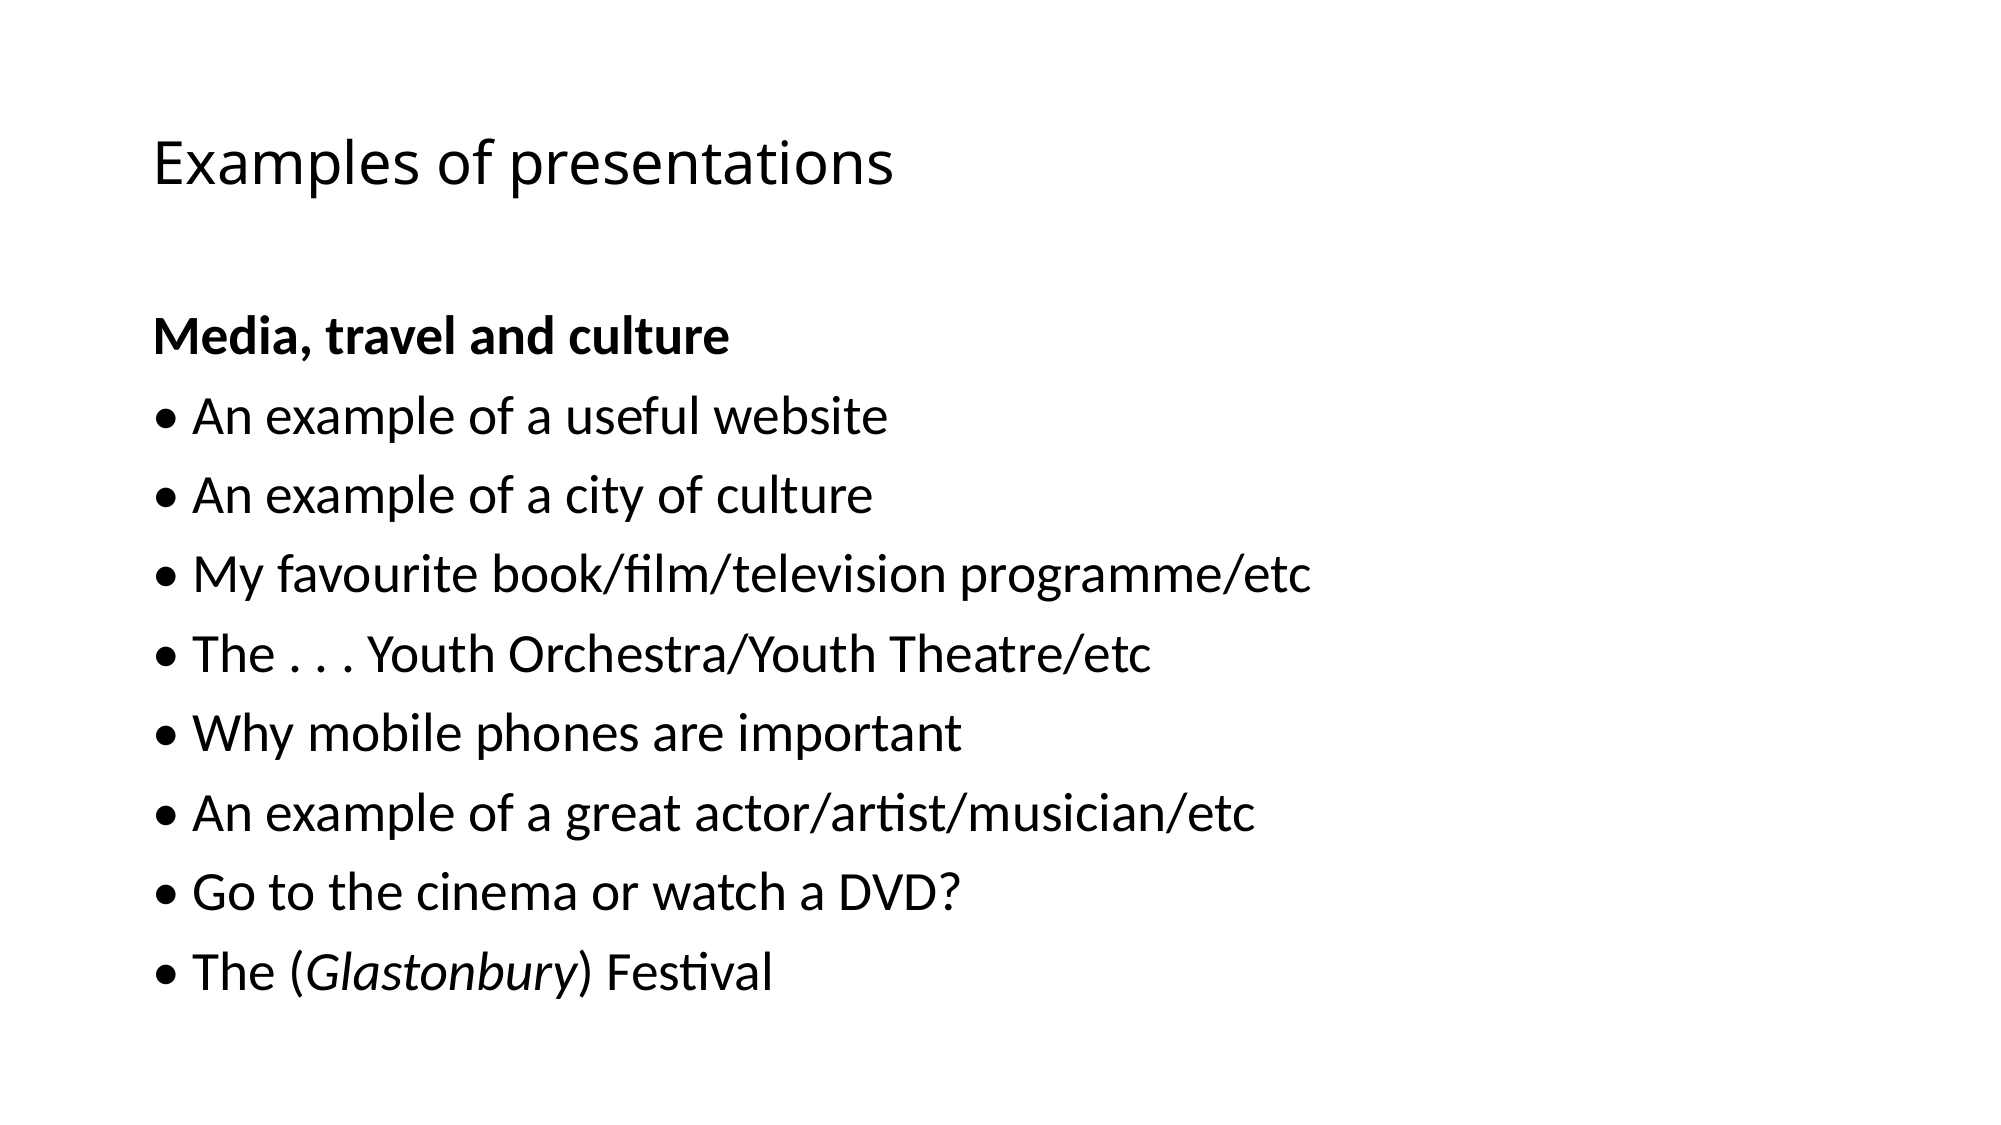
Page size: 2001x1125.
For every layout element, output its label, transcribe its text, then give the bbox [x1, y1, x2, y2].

list Media, travel and culture • An example of a useful website • An example of a city of culture • My favourite book/film/television programme/etc • The . . . Youth Orchestra/Youth Theatre/etc • Why mobile phones are important • An example of a great actor/artist/musician/etc • Go to the cinema or watch a DVD? • The (Glastonbury) Festival [137, 299, 1863, 1014]
title Examples of presentations [137, 59, 1863, 278]
